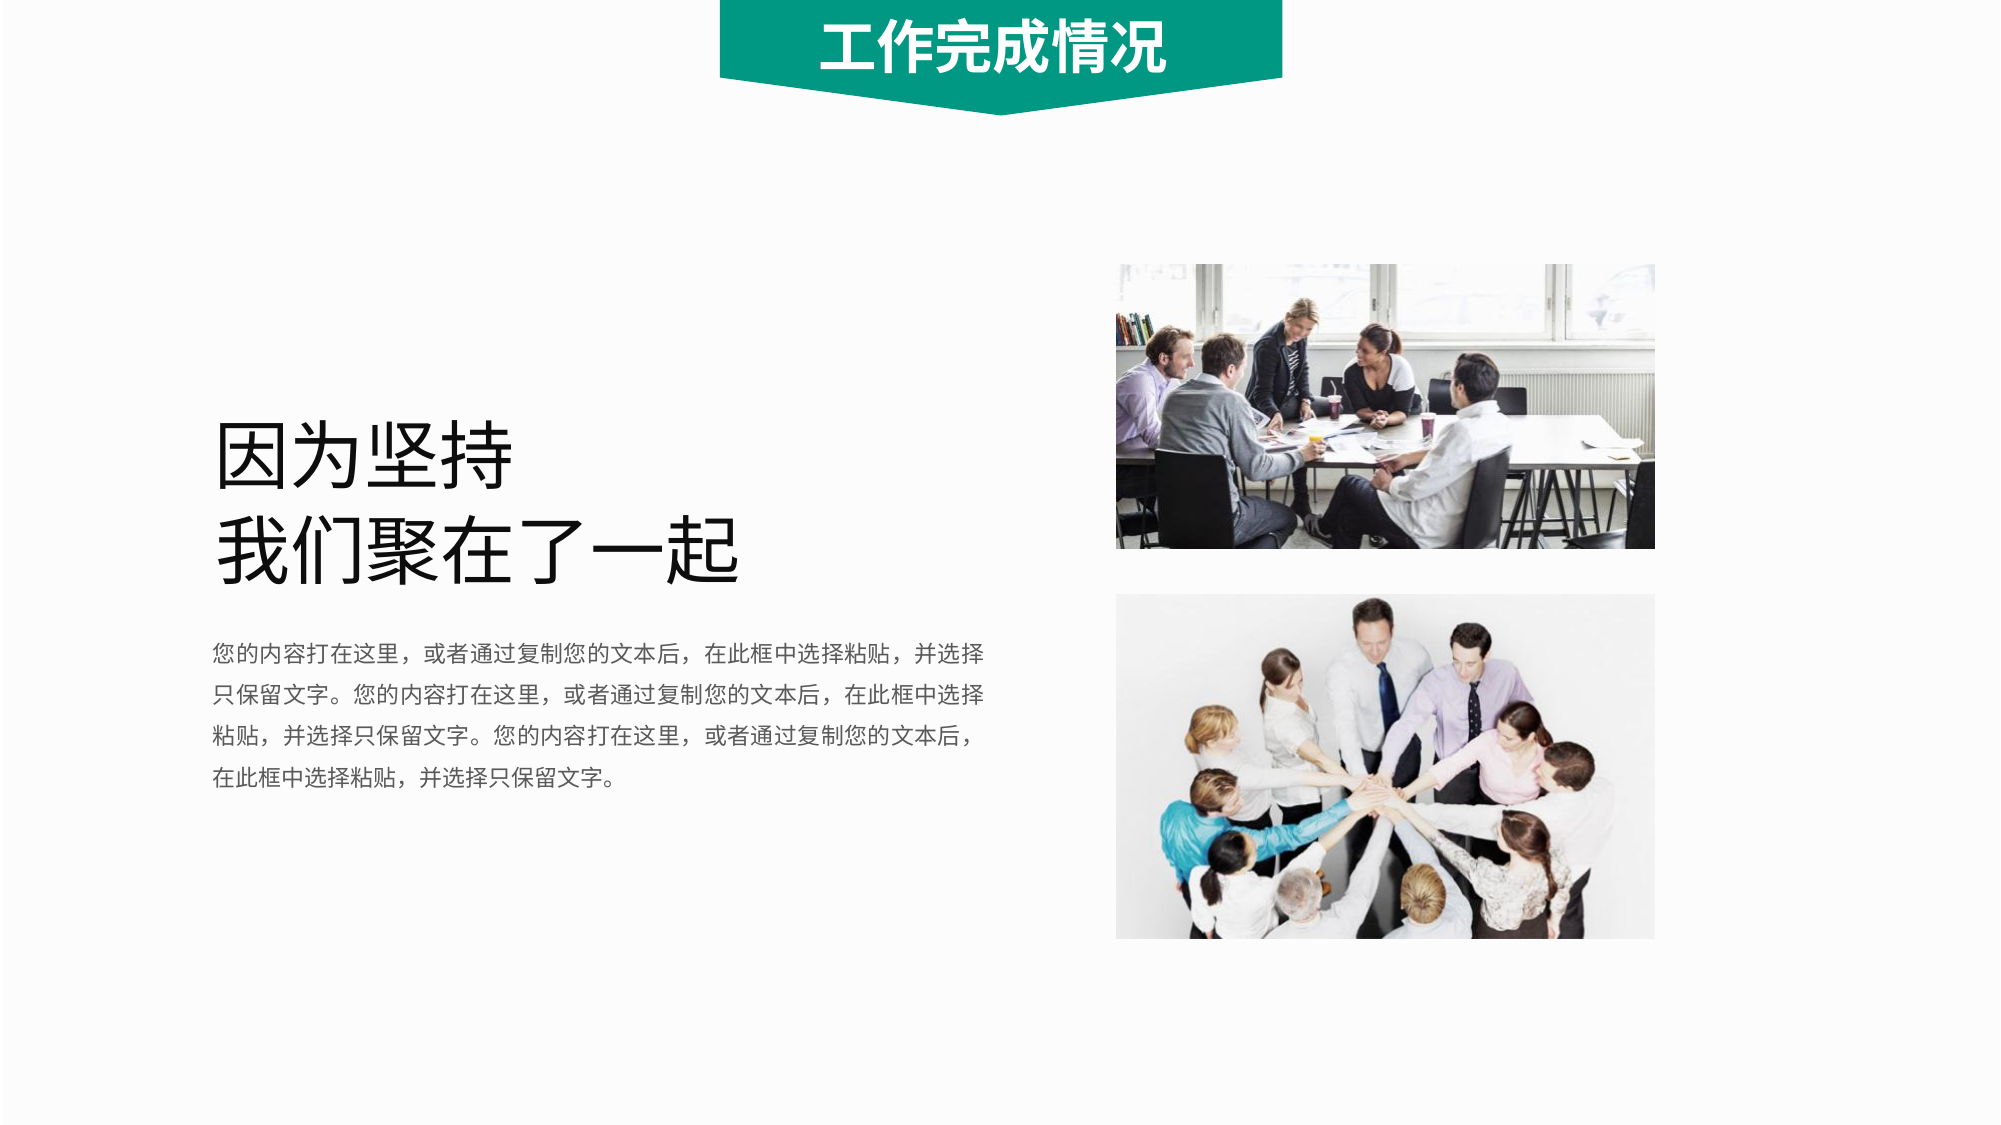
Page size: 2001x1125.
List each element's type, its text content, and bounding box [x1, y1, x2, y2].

text_box 工作完成情况 [818, 2, 1191, 88]
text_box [198, 401, 1001, 801]
text_box [718, 0, 1284, 117]
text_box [1116, 264, 1654, 939]
